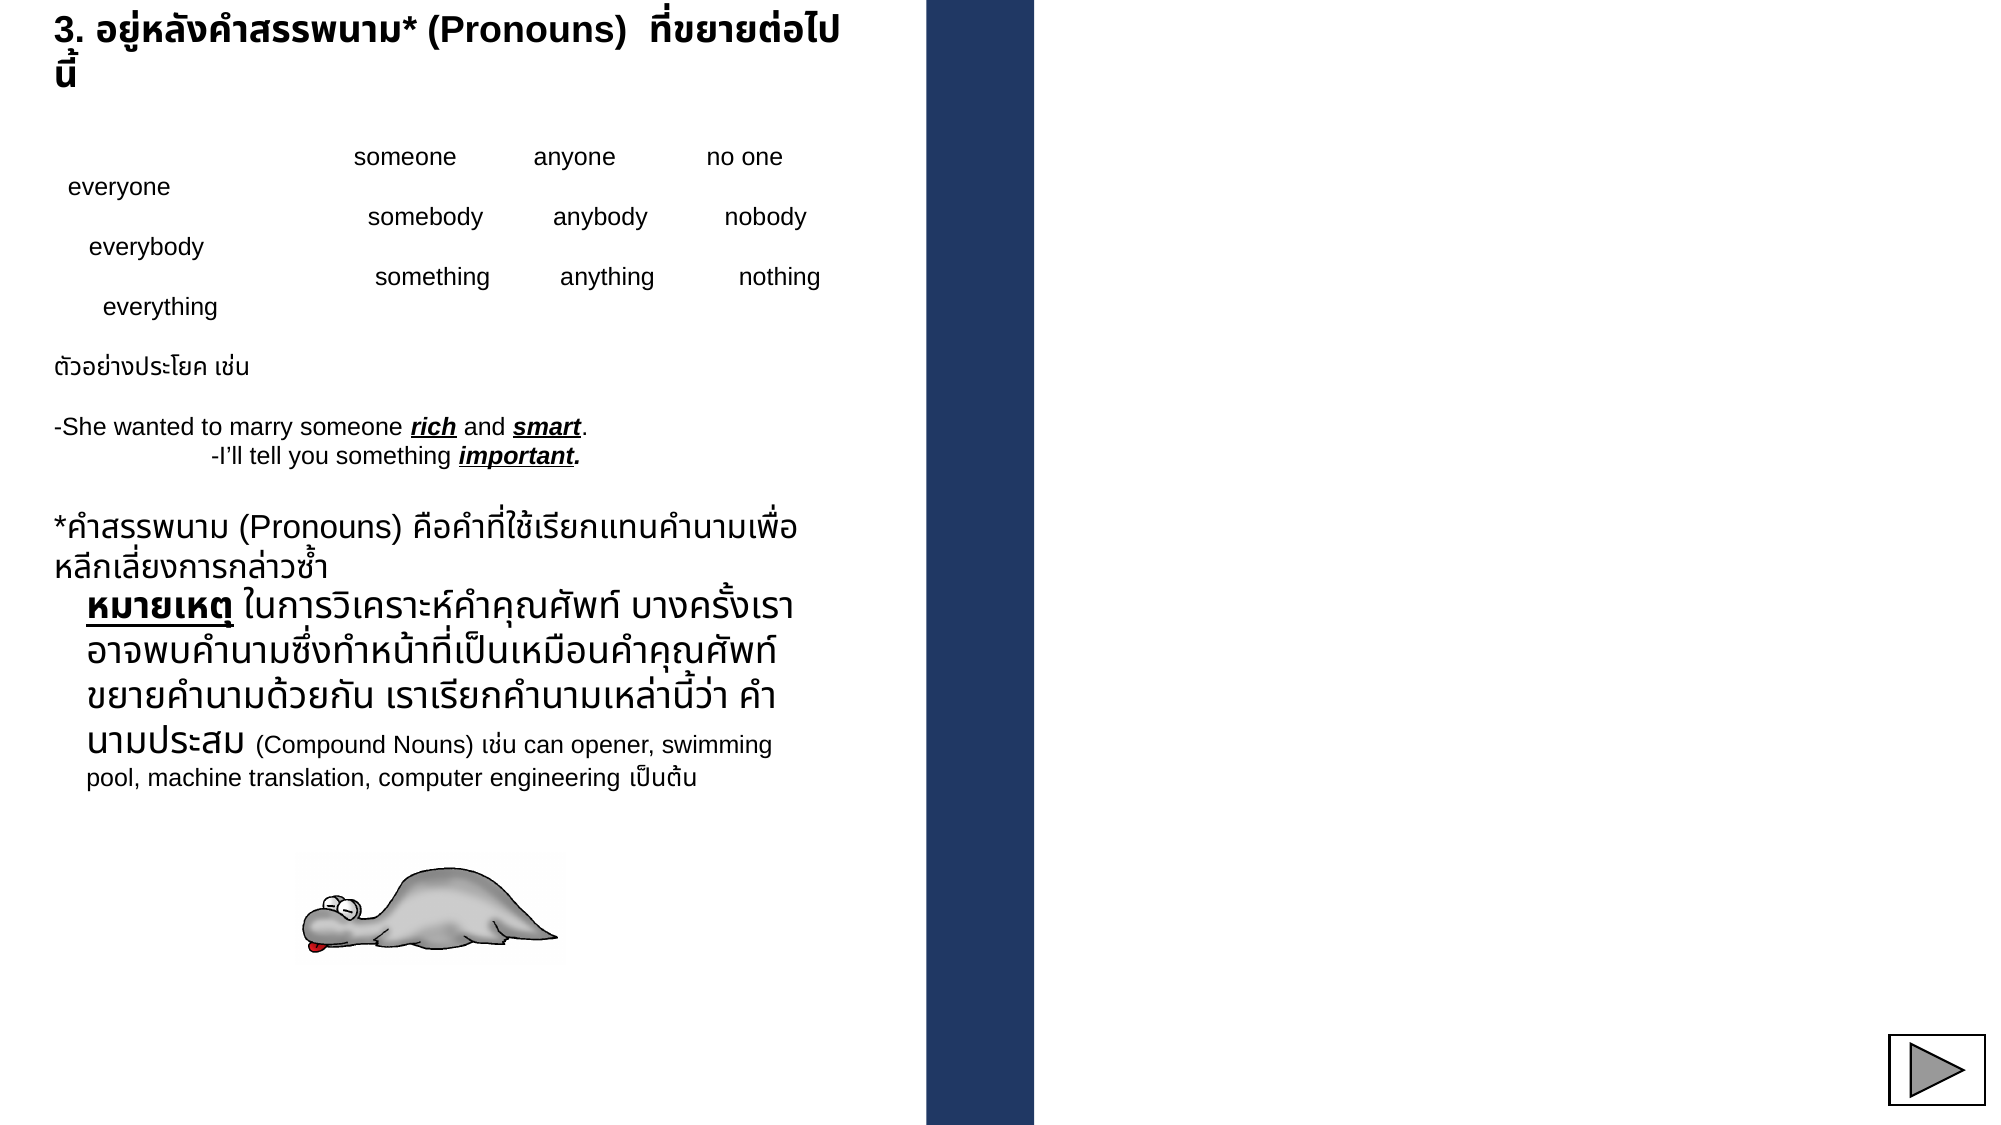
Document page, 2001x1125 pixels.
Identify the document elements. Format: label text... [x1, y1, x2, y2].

text_box หมายเหตุ ในการวิเคราะห์คำคุณศัพท์ บางครั้งเราอาจพบคำนามซึ่งทำหน้าที่เป็นเหมือนคำคุณศัพท์ขยายคำนามด้วยกัน เราเรียกคำนามเหล่านี้ว่า คำนามประสม (Compound Nouns) เช่น can opener, swimming pool, machine translation, computer engineering เป็นต้น [71, 573, 837, 799]
text_box 3. อยู่หลังคำสรรพนาม* (Pronouns) ที่ขยายต่อไปนี้ someone anyone no one everyone somebody anybody nobody everybody something anything nothing everything ตัวอย่างประโยค เช่น -She wanted to marry someone rich and smart. -I’ll tell you something important. *คำสรรพนาม (Pronouns) คือคำที่ใช้เรียกแทนคำนามเพื่อหลีกเลี่ยงการกล่าวซ้ำ [38, 0, 865, 638]
picture [295, 852, 566, 965]
text_box [925, 0, 1035, 1125]
text_box [1888, 1034, 1986, 1106]
